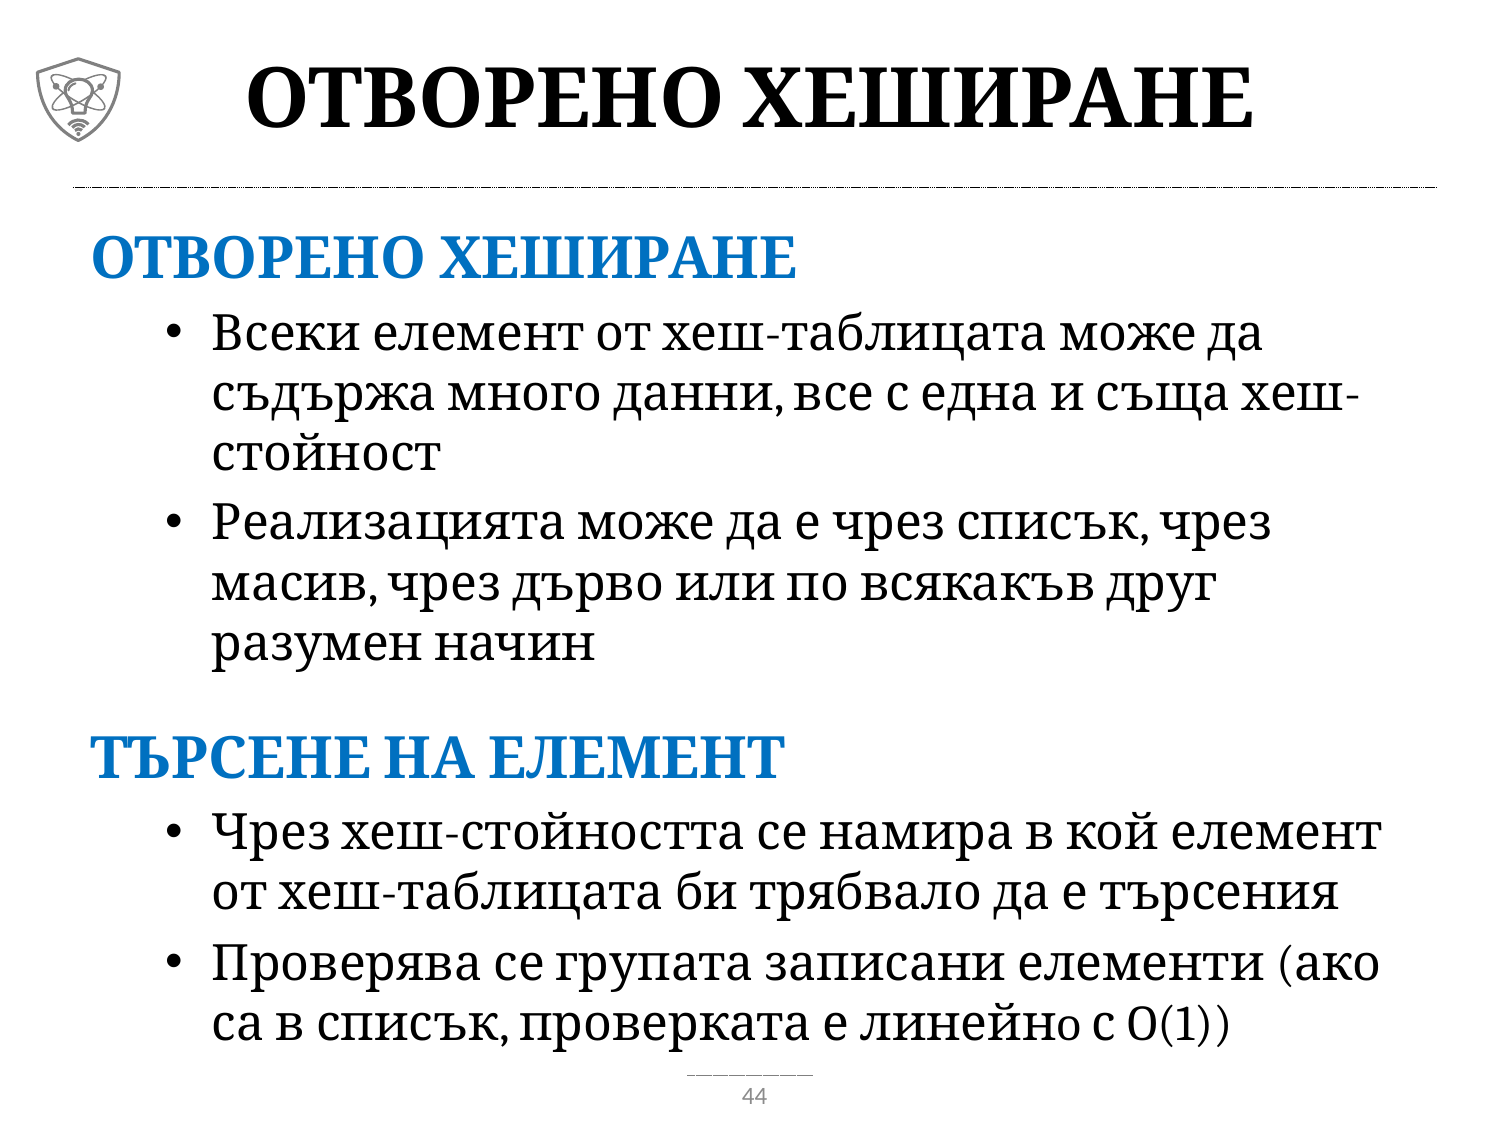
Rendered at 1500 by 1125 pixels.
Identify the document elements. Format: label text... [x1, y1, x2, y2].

title Отворено хеширане [0, 0, 1500, 188]
list Отворено хеширане Всеки елемент от хеш-таблицата може да съдържа много данни, все с една и съща хеш-стойност Реализацията може да е чрез списък, чрез масив, чрез дърво или по всякакъв друг разумен начин Търсене на елемент Чрез хеш-стойността се намира в кой елемент от хеш-таблицата би трябвало да е търсения Проверява се групата записани елементи (ако са в списък, проверката е линейнo с O(1)) [75, 212, 1450, 1063]
slide_number 44 [579, 1065, 930, 1125]
